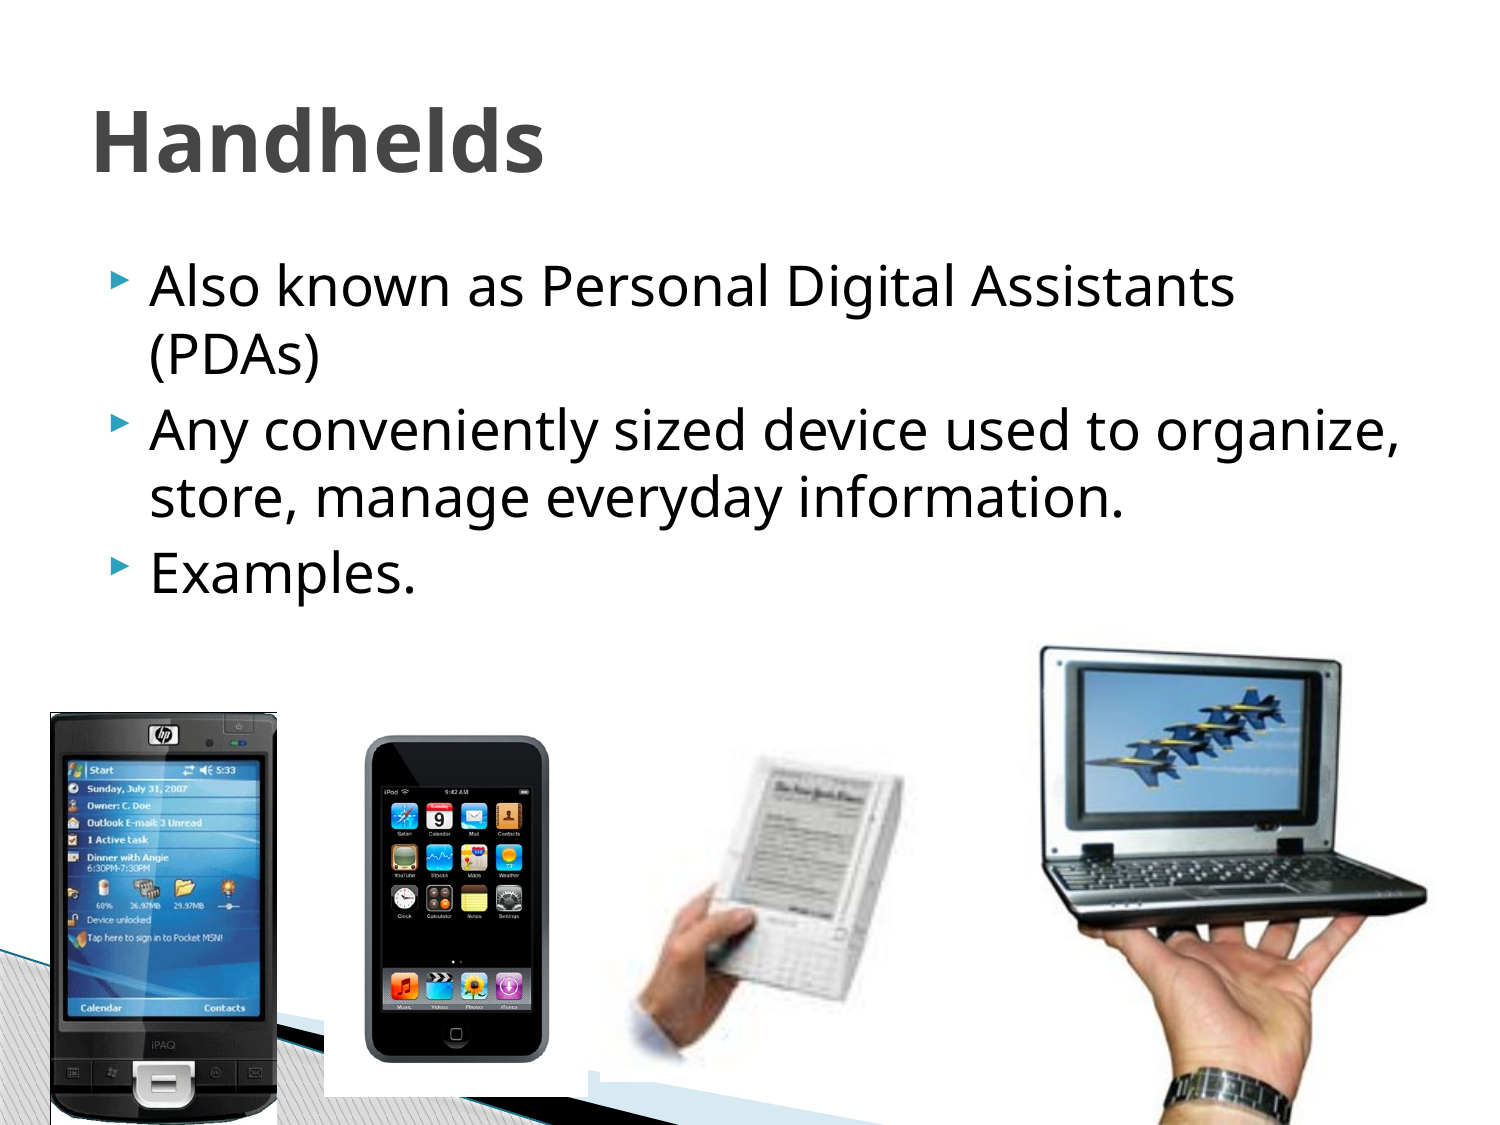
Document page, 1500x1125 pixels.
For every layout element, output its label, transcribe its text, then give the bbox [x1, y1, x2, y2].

title Handhelds [75, 45, 1425, 233]
picture [324, 699, 588, 1097]
picture [599, 749, 932, 1082]
picture [952, 577, 1500, 1125]
list Also known as Personal Digital Assistants (PDAs) Any conveniently sized device used to organize, store, manage everyday information. Examples. [75, 243, 1425, 986]
picture [49, 712, 277, 1125]
